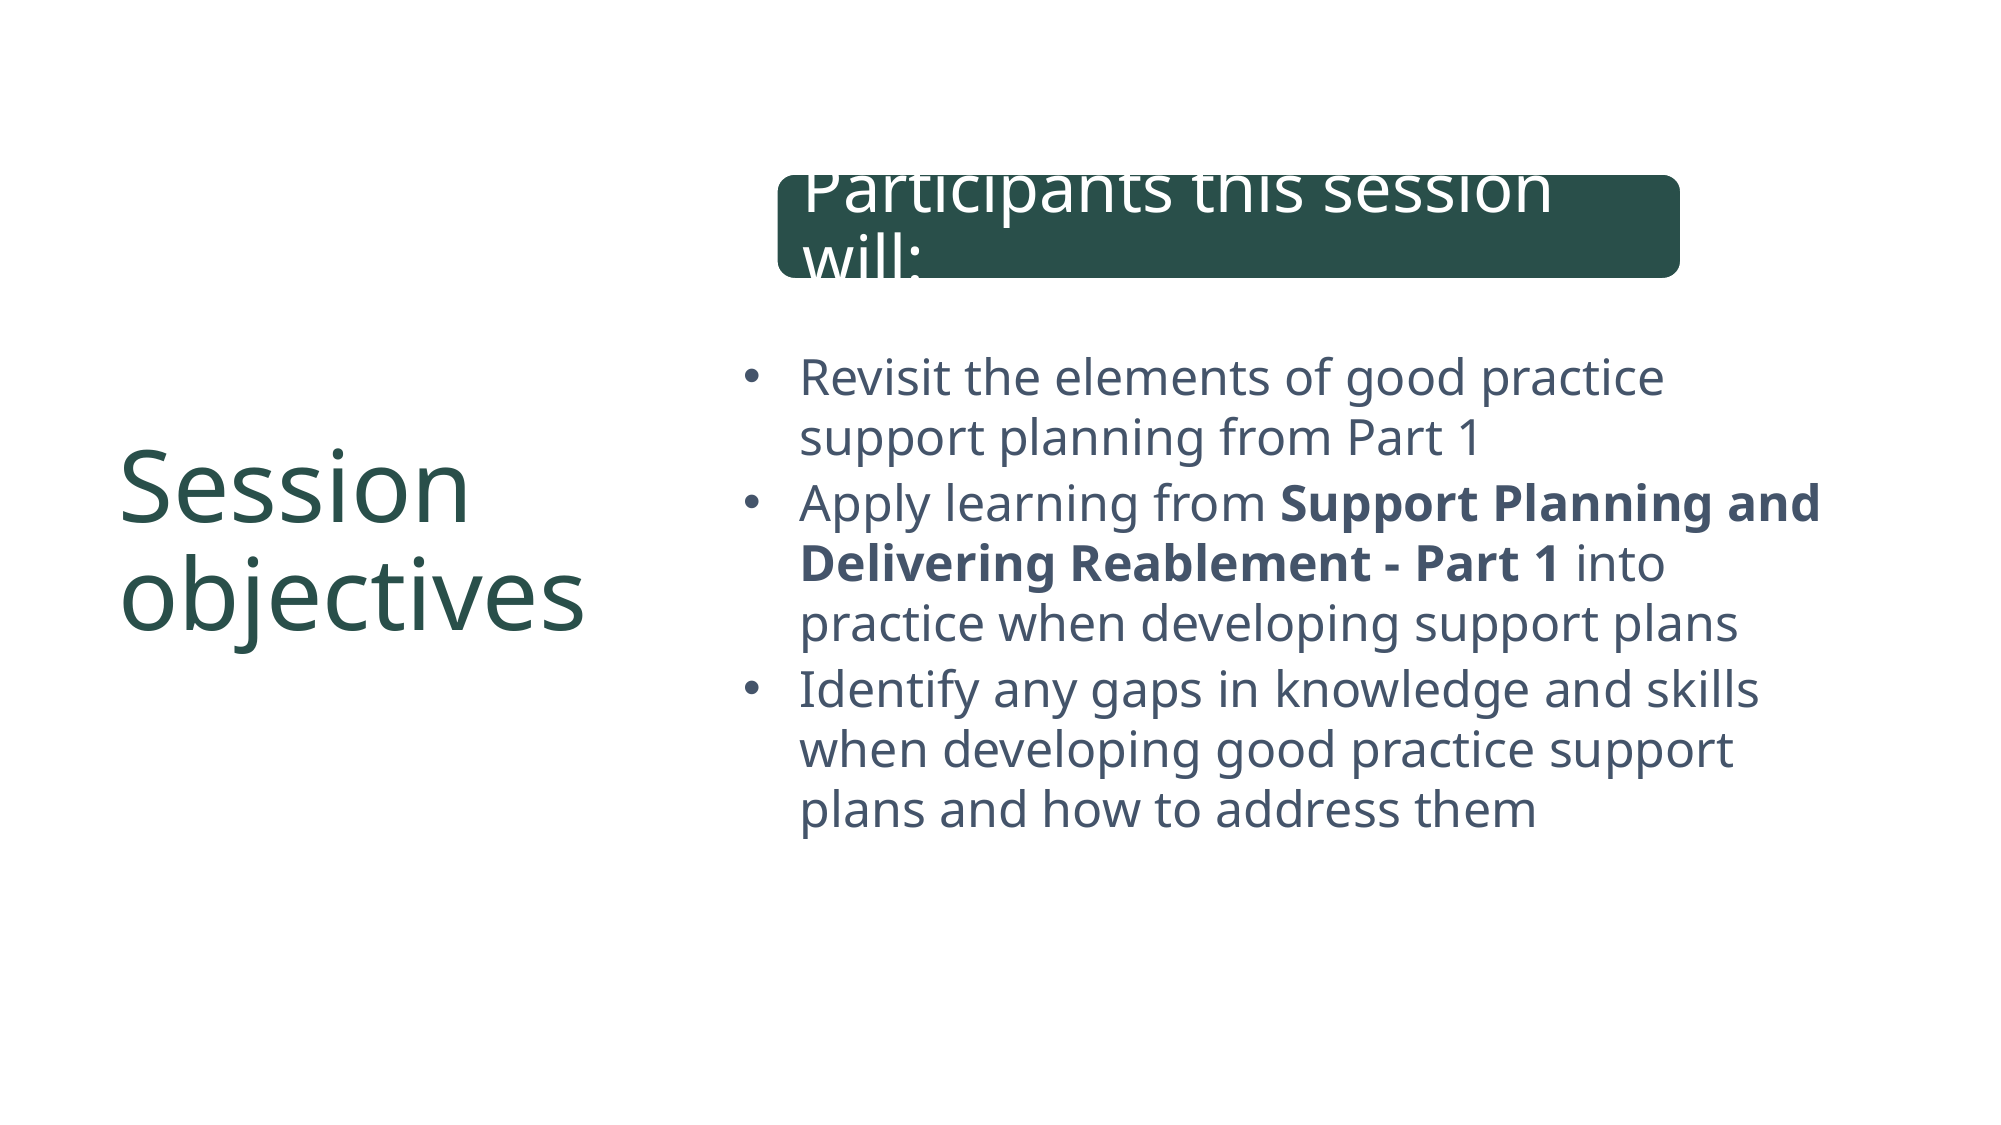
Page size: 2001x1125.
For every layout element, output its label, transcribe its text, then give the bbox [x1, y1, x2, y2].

text_box Participants this session will: [775, 172, 1683, 281]
text_box Revisit the elements of good practice support planning from Part 1 Apply learning from Support Planning and Delivering Reablement - Part 1 into practice when developing support plans Identify any gaps in knowledge and skills when developing good practice support plans and how to address them [710, 338, 1897, 975]
title Session objectives [103, 81, 792, 1007]
